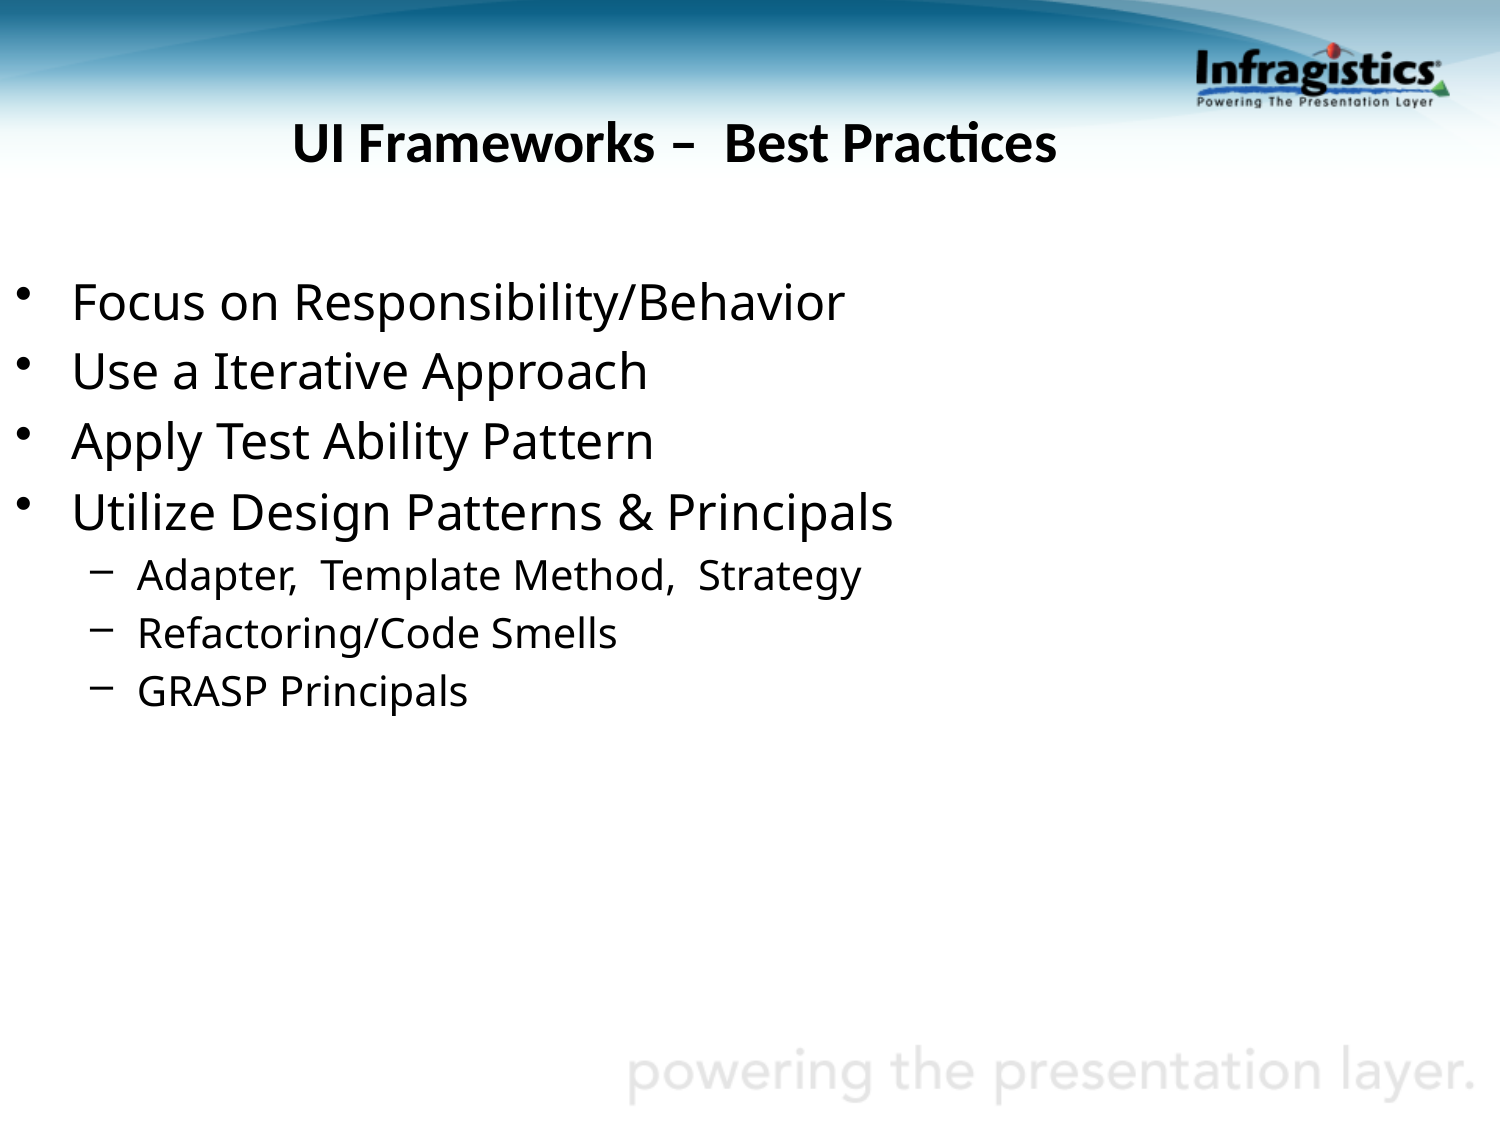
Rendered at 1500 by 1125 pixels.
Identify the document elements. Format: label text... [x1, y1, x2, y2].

title UI Frameworks – Best Practices [0, 44, 1351, 233]
picture [0, 0, 1500, 1125]
list Focus on Responsibility/Behavior Use a Iterative Approach Apply Test Ability Pattern Utilize Design Patterns & Principals Adapter, Template Method, Strategy Refactoring/Code Smells GRASP Principals [0, 262, 1351, 1006]
